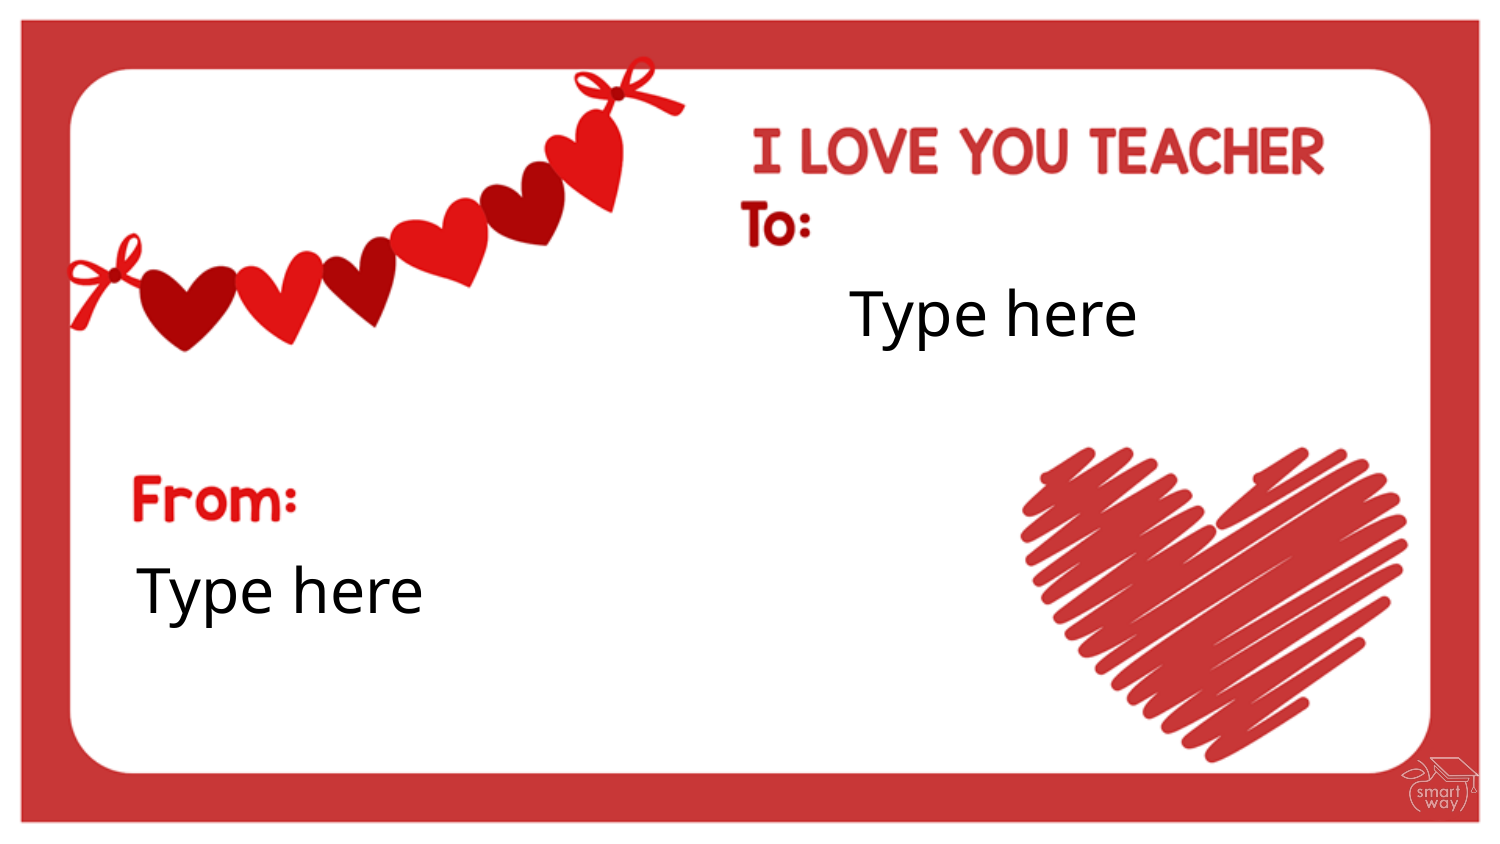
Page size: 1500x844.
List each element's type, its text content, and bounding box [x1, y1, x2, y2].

text_box [1413, 746, 1466, 755]
text_box Type here [834, 259, 1362, 365]
text_box Type here [121, 535, 742, 641]
picture [0, 0, 1500, 844]
